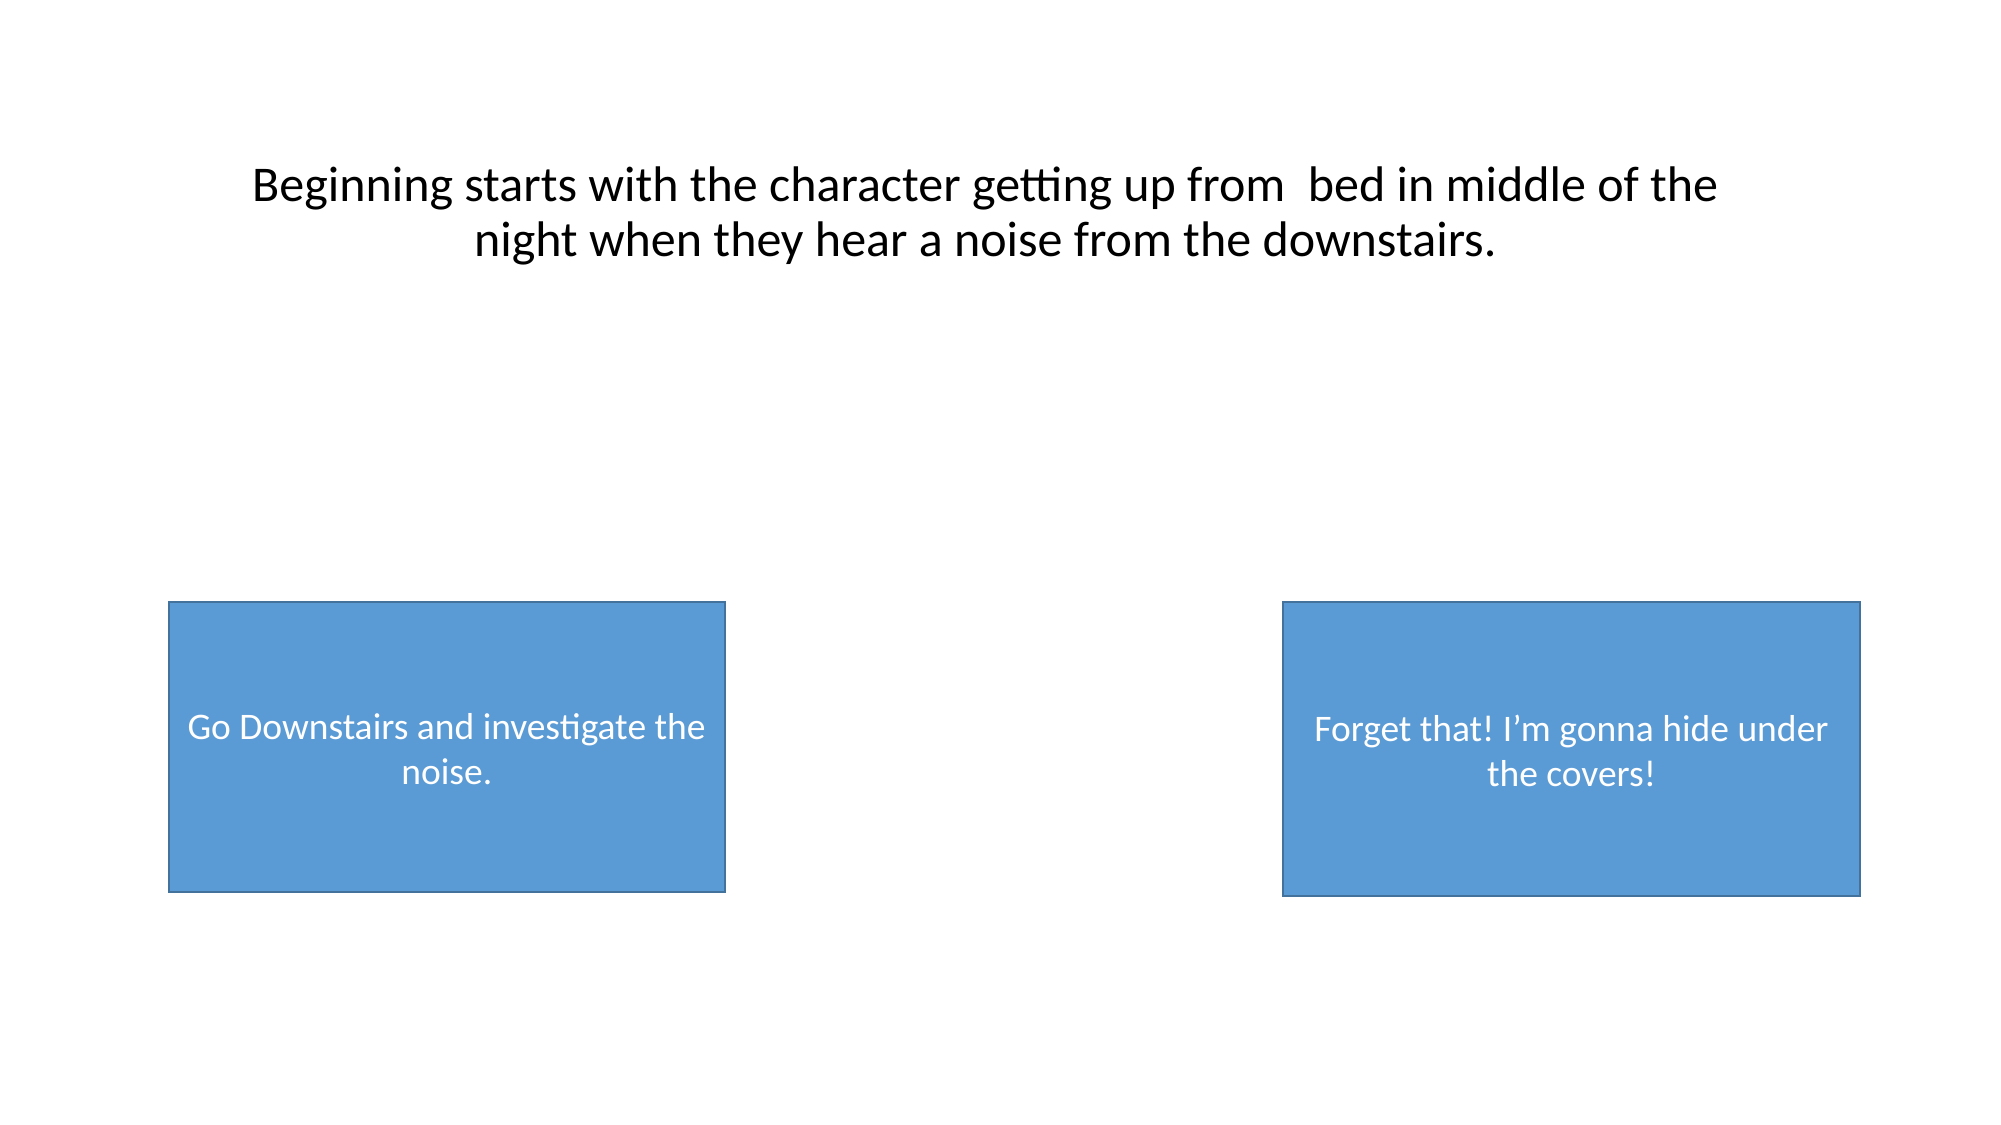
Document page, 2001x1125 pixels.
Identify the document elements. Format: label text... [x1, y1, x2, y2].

text_box Go Downstairs and investigate the noise. [168, 601, 726, 893]
text_box Forget that! I’m gonna hide under the covers! [1282, 601, 1861, 897]
subtitle Beginning starts with the character getting up from bed in middle of the night when they hear a noise from the downstairs. [235, 151, 1736, 423]
